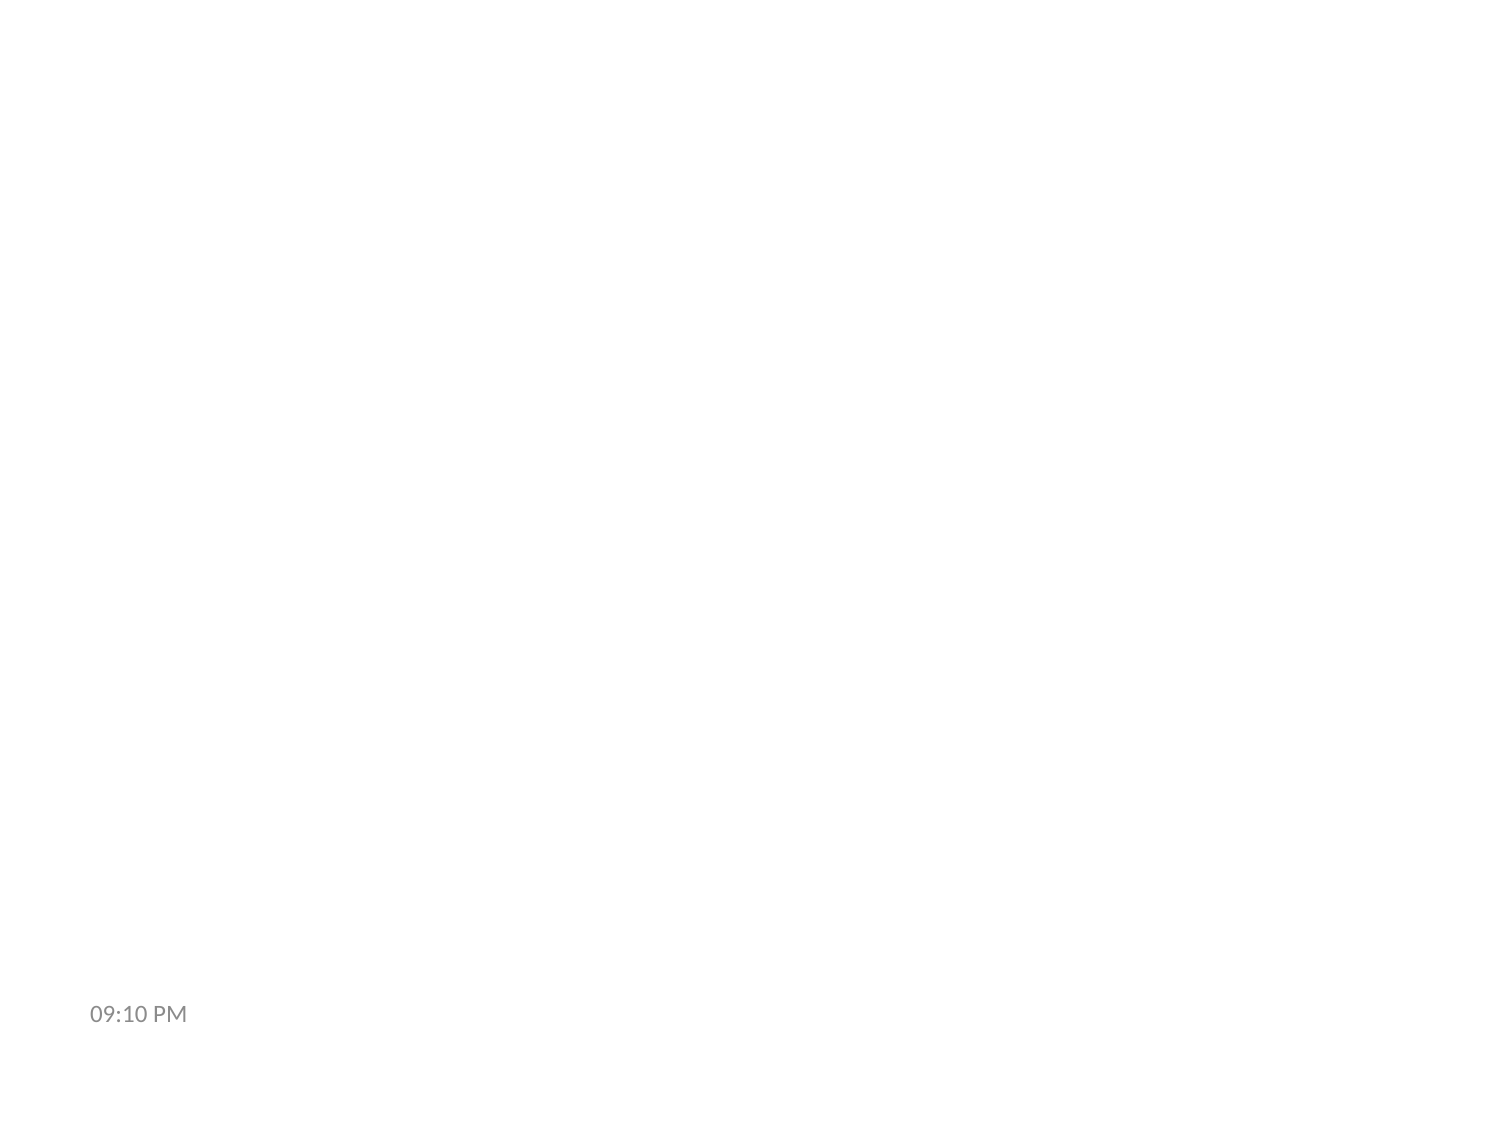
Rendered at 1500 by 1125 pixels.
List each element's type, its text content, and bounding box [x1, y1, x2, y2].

text_box 3:35 PM [75, 982, 425, 1043]
